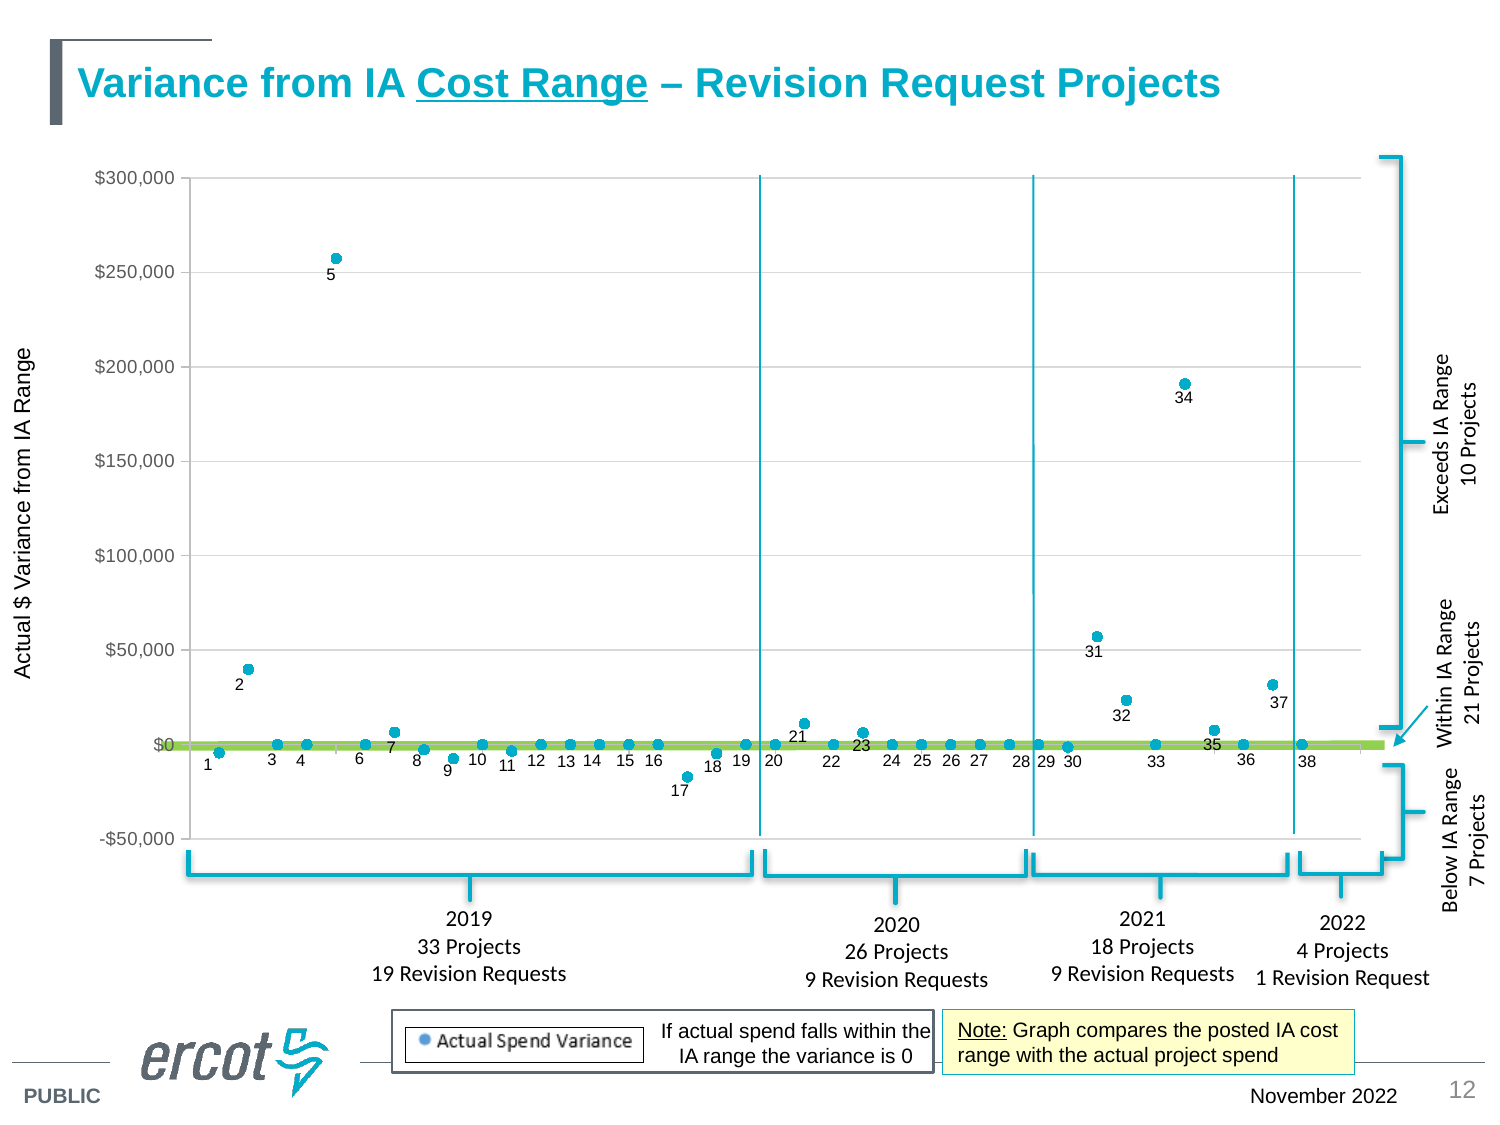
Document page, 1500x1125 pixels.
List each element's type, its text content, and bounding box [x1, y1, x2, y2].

picture [405, 1027, 644, 1063]
text_box Exceeds IA Range 10 Projects [1417, 315, 1488, 555]
picture [137, 1024, 332, 1100]
text_box Within IA Range 21 Projects [1421, 582, 1491, 766]
slide_number 12 [1431, 1070, 1494, 1107]
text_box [1393, 705, 1428, 747]
text_box [764, 860, 1027, 904]
text_box [1300, 850, 1383, 897]
text_box 2021 18 Projects 9 Revision Requests [1023, 896, 1262, 994]
text_box [1380, 156, 1424, 728]
text_box Note: Graph compares the posted IA cost range with the actual project spend [942, 1009, 1355, 1075]
text_box [188, 860, 753, 901]
text_box Below IA Range 7 Projects [1426, 752, 1497, 929]
text_box Actual $ Variance from IA Range [0, 324, 43, 703]
title Variance from IA Cost Range – Revision Request Projects [62, 48, 1374, 122]
text_box 2020 26 Projects 9 Revision Requests [777, 901, 1016, 999]
chart [94, 134, 1376, 851]
text_box [390, 1008, 936, 1075]
text_box [1382, 765, 1424, 859]
text_box 2022 4 Projects 1 Revision Request [1223, 900, 1463, 998]
text_box [1033, 860, 1288, 896]
text_box If actual spend falls within the IA range the variance is 0 [644, 1010, 942, 1075]
text_box 2019 33 Projects 19 Revision Requests [336, 896, 602, 994]
